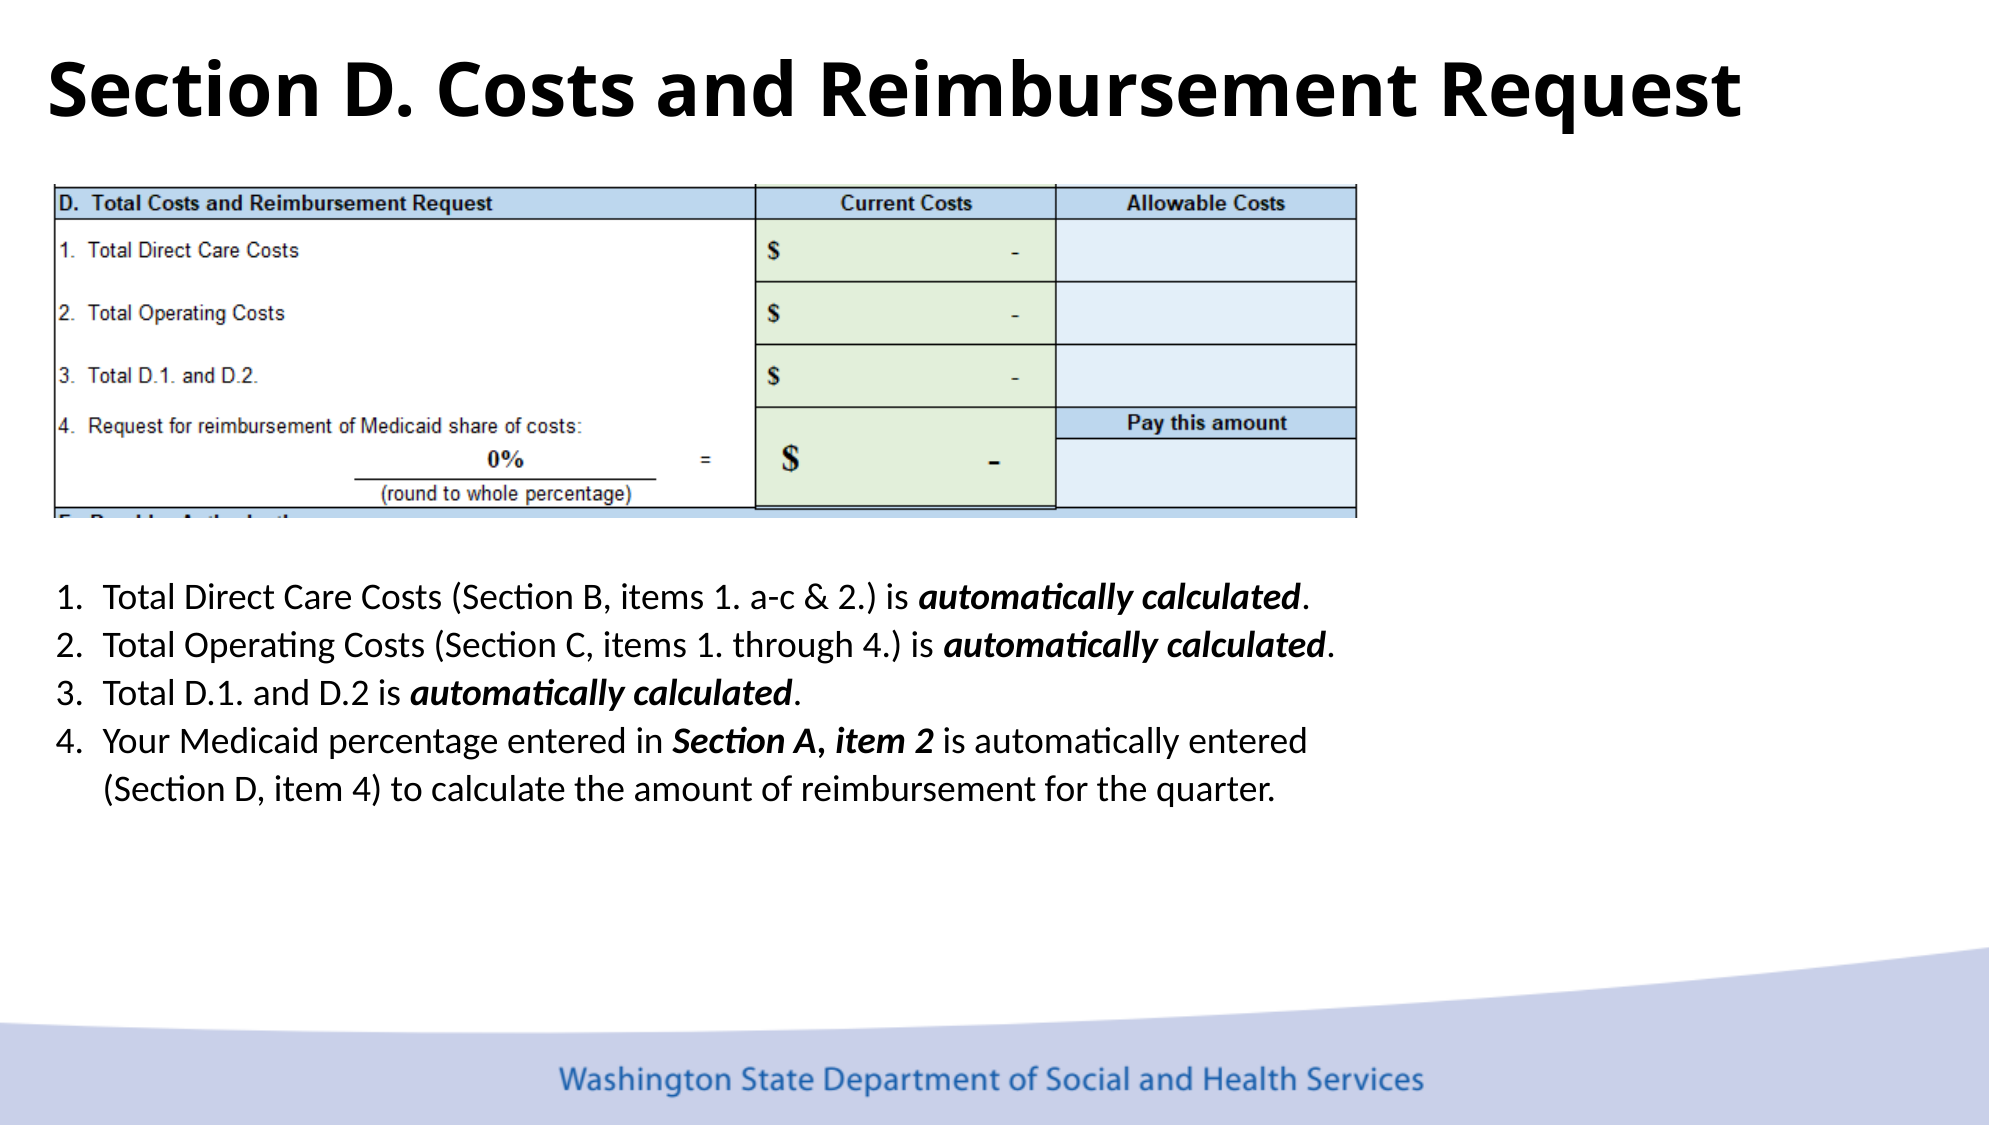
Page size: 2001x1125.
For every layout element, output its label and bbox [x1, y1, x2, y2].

picture [0, 0, 1990, 1125]
list [48, 184, 1362, 518]
